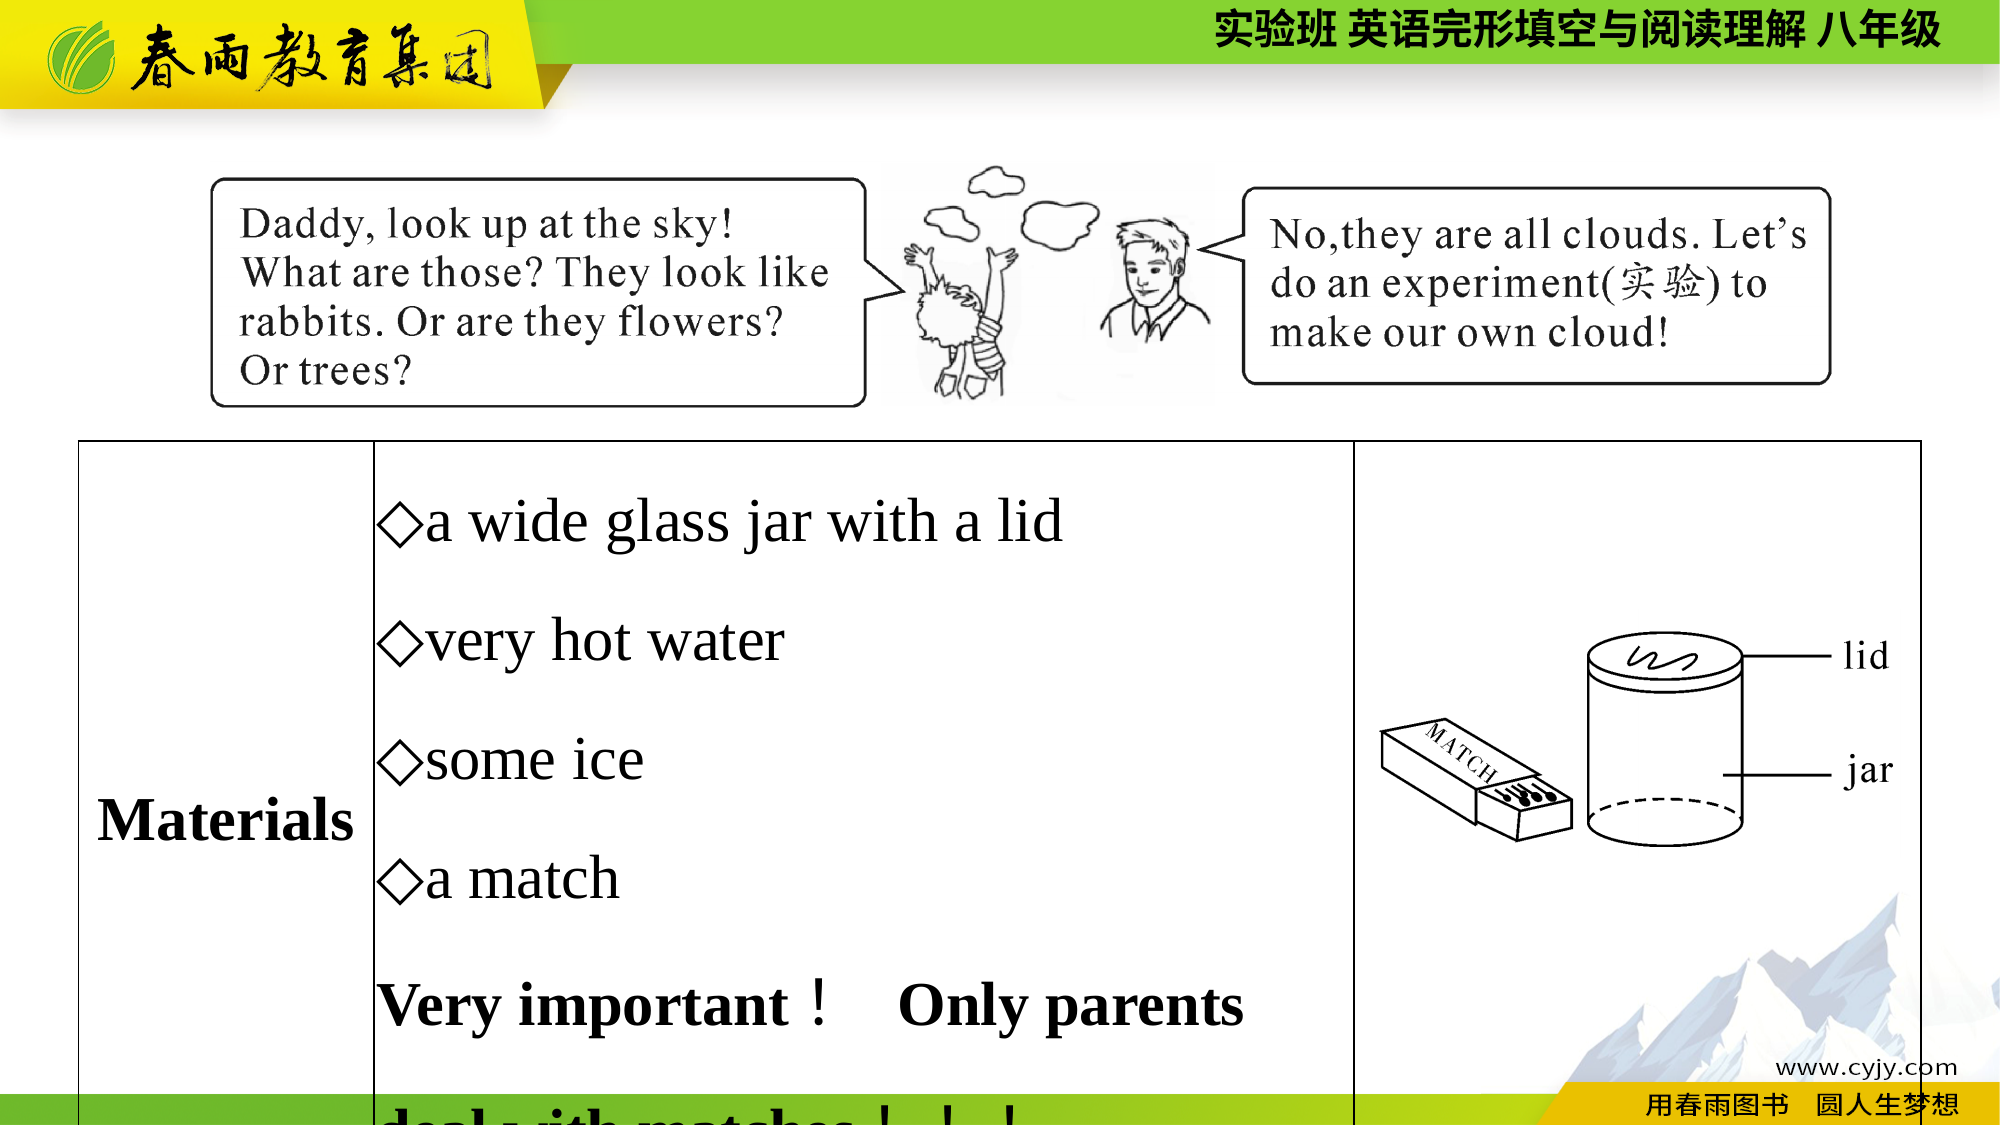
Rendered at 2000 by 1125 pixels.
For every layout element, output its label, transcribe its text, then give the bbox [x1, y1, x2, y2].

table_header [1355, 442, 1920, 1125]
picture [0, 0, 2000, 1125]
table_header Materials [79, 442, 373, 1125]
picture [1377, 609, 1901, 858]
table_header ◇a wide glass jar with a lid ◇very hot water ◇some ice ◇a match Very important！ Only parents deal with matches！！！ [375, 442, 1353, 1125]
